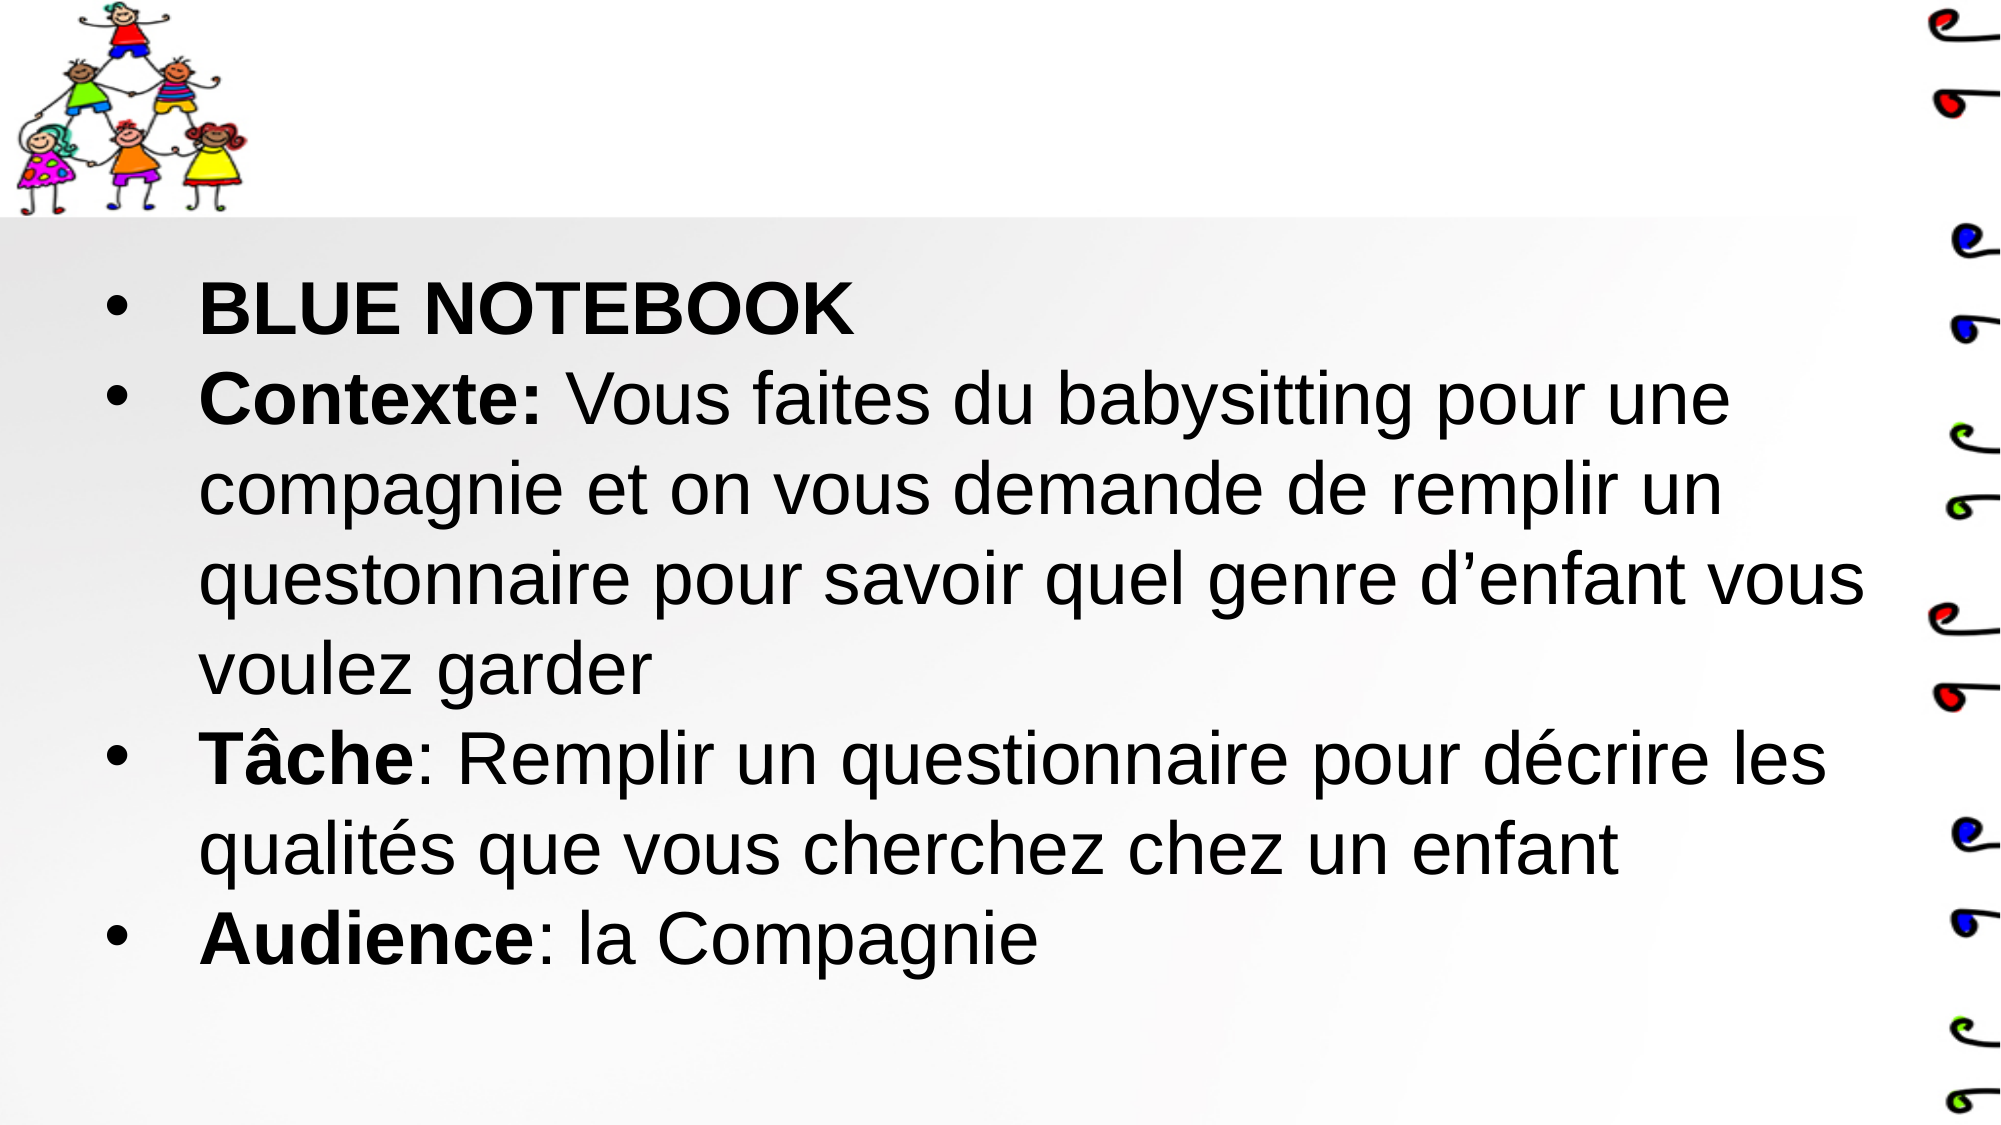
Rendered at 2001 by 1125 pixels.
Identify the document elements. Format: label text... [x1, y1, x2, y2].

picture [0, 0, 2001, 1125]
text_box BLUE NOTEBOOK Contexte: Vous faites du babysitting pour une compagnie et on vous demande de remplir un questonnaire pour savoir quel genre d’enfant vous voulez garder Tâche: Remplir un questionnaire pour décrire les qualités que vous cherchez chez un enfant Audience: la Compagnie [90, 252, 2000, 987]
